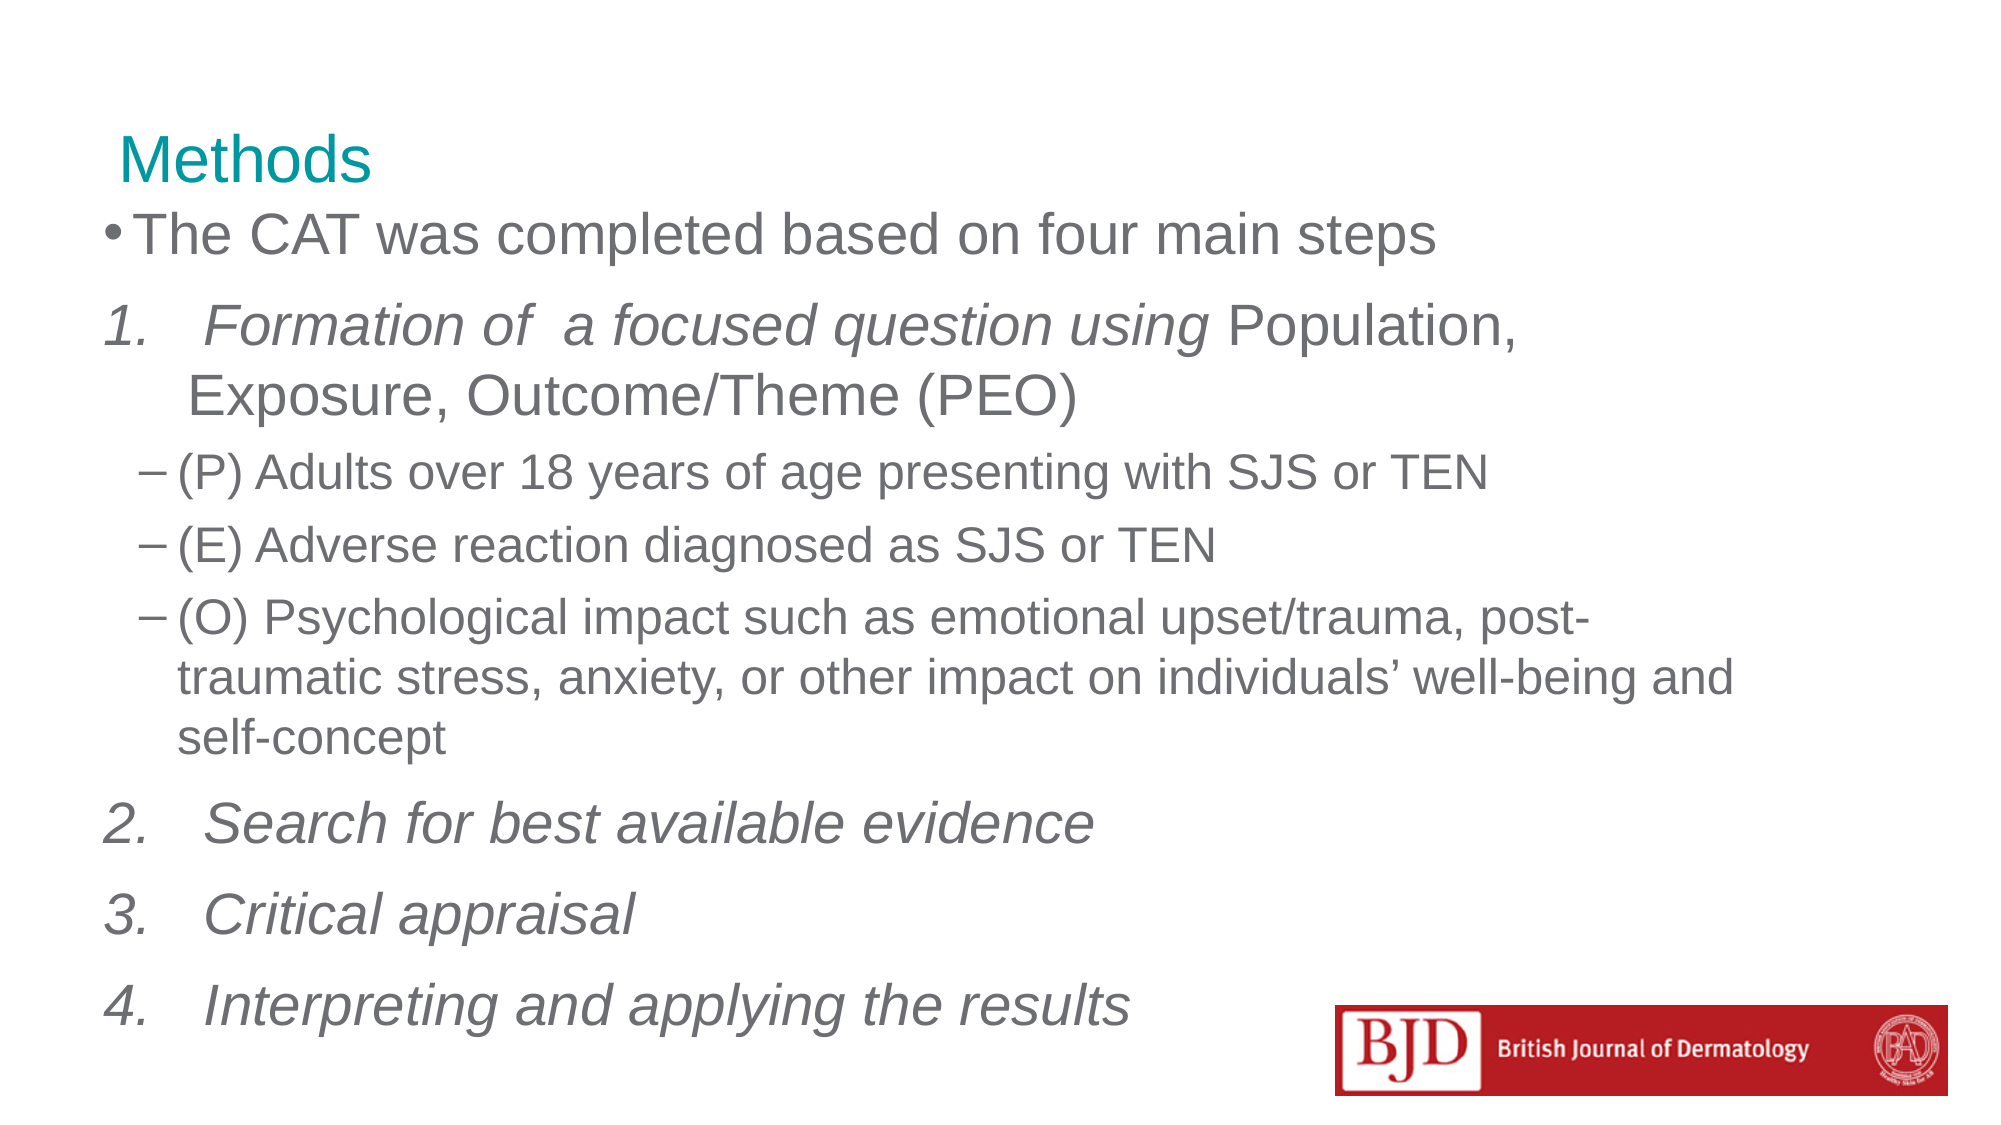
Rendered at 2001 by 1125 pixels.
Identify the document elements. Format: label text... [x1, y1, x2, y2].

title Methods [118, 113, 1885, 197]
list The CAT was completed based on four main steps Formation of a focused question using Population, Exposure, Outcome/Theme (PEO) (P) Adults over 18 years of age presenting with SJS or TEN (E) Adverse reaction diagnosed as SJS or TEN (O) Psychological impact such as emotional upset/trauma, post-traumatic stress, anxiety, or other impact on individuals’ well-being and self-concept Search for best available evidence Critical appraisal Interpreting and applying the results [103, 196, 1766, 1031]
picture [1335, 1005, 1948, 1096]
